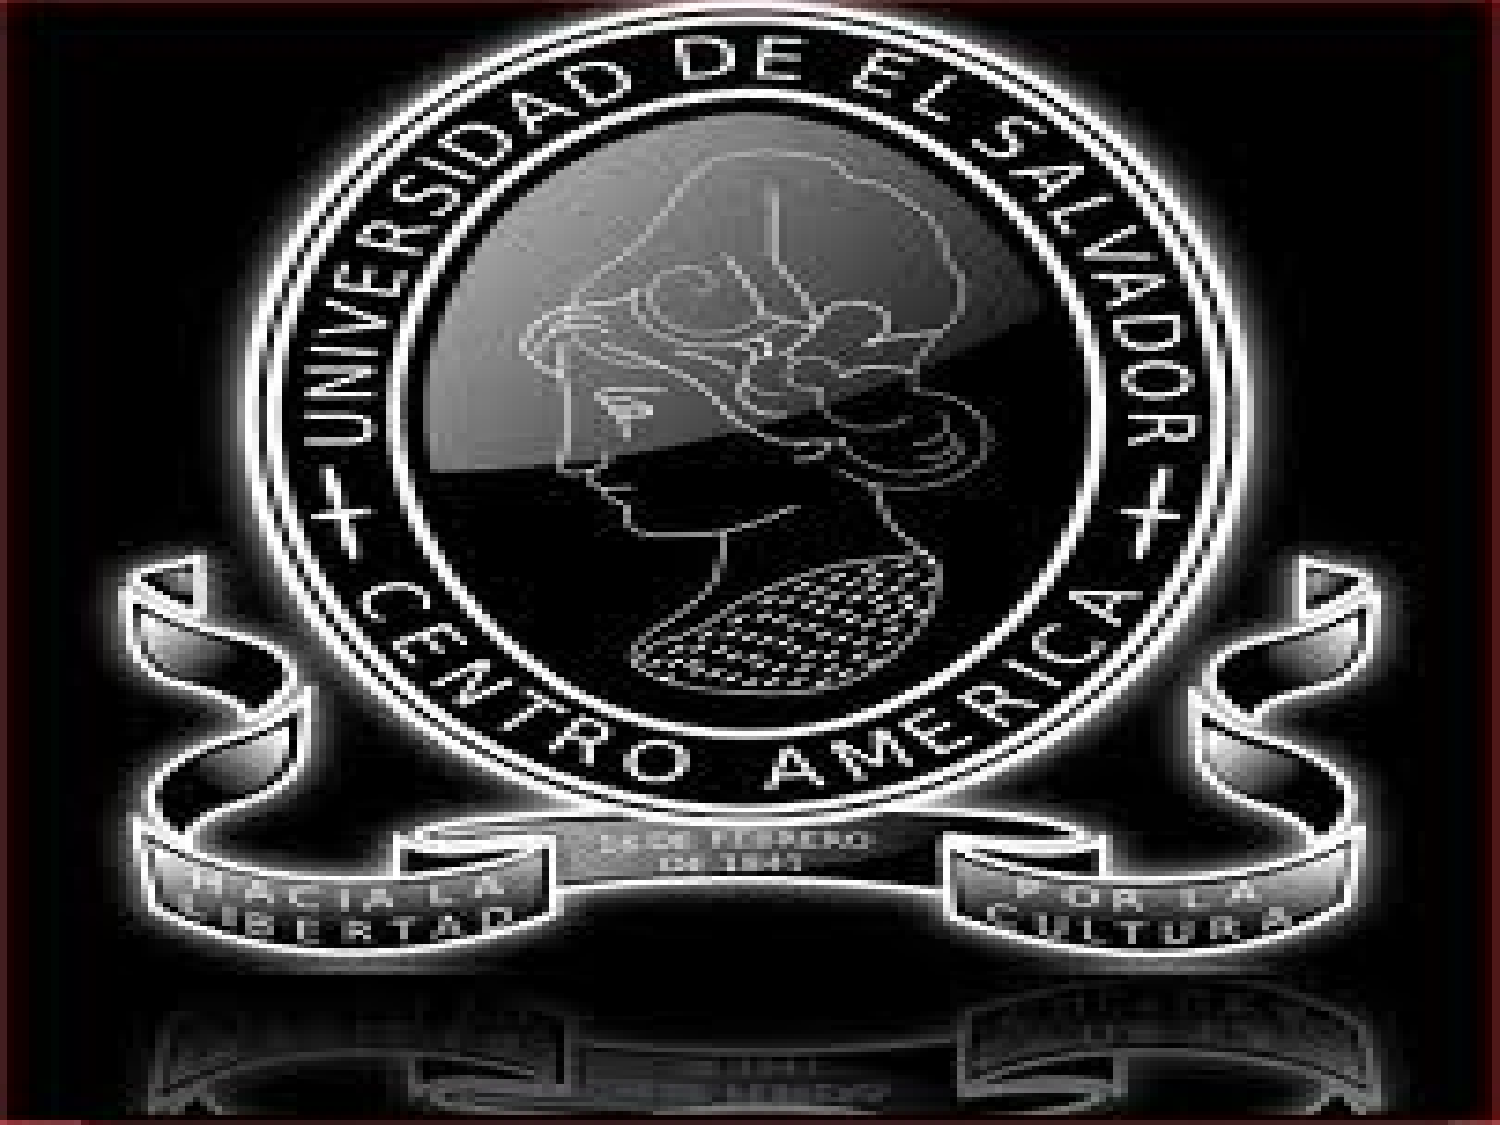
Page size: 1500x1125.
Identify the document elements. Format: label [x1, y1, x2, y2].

list [0, 0, 1500, 1125]
